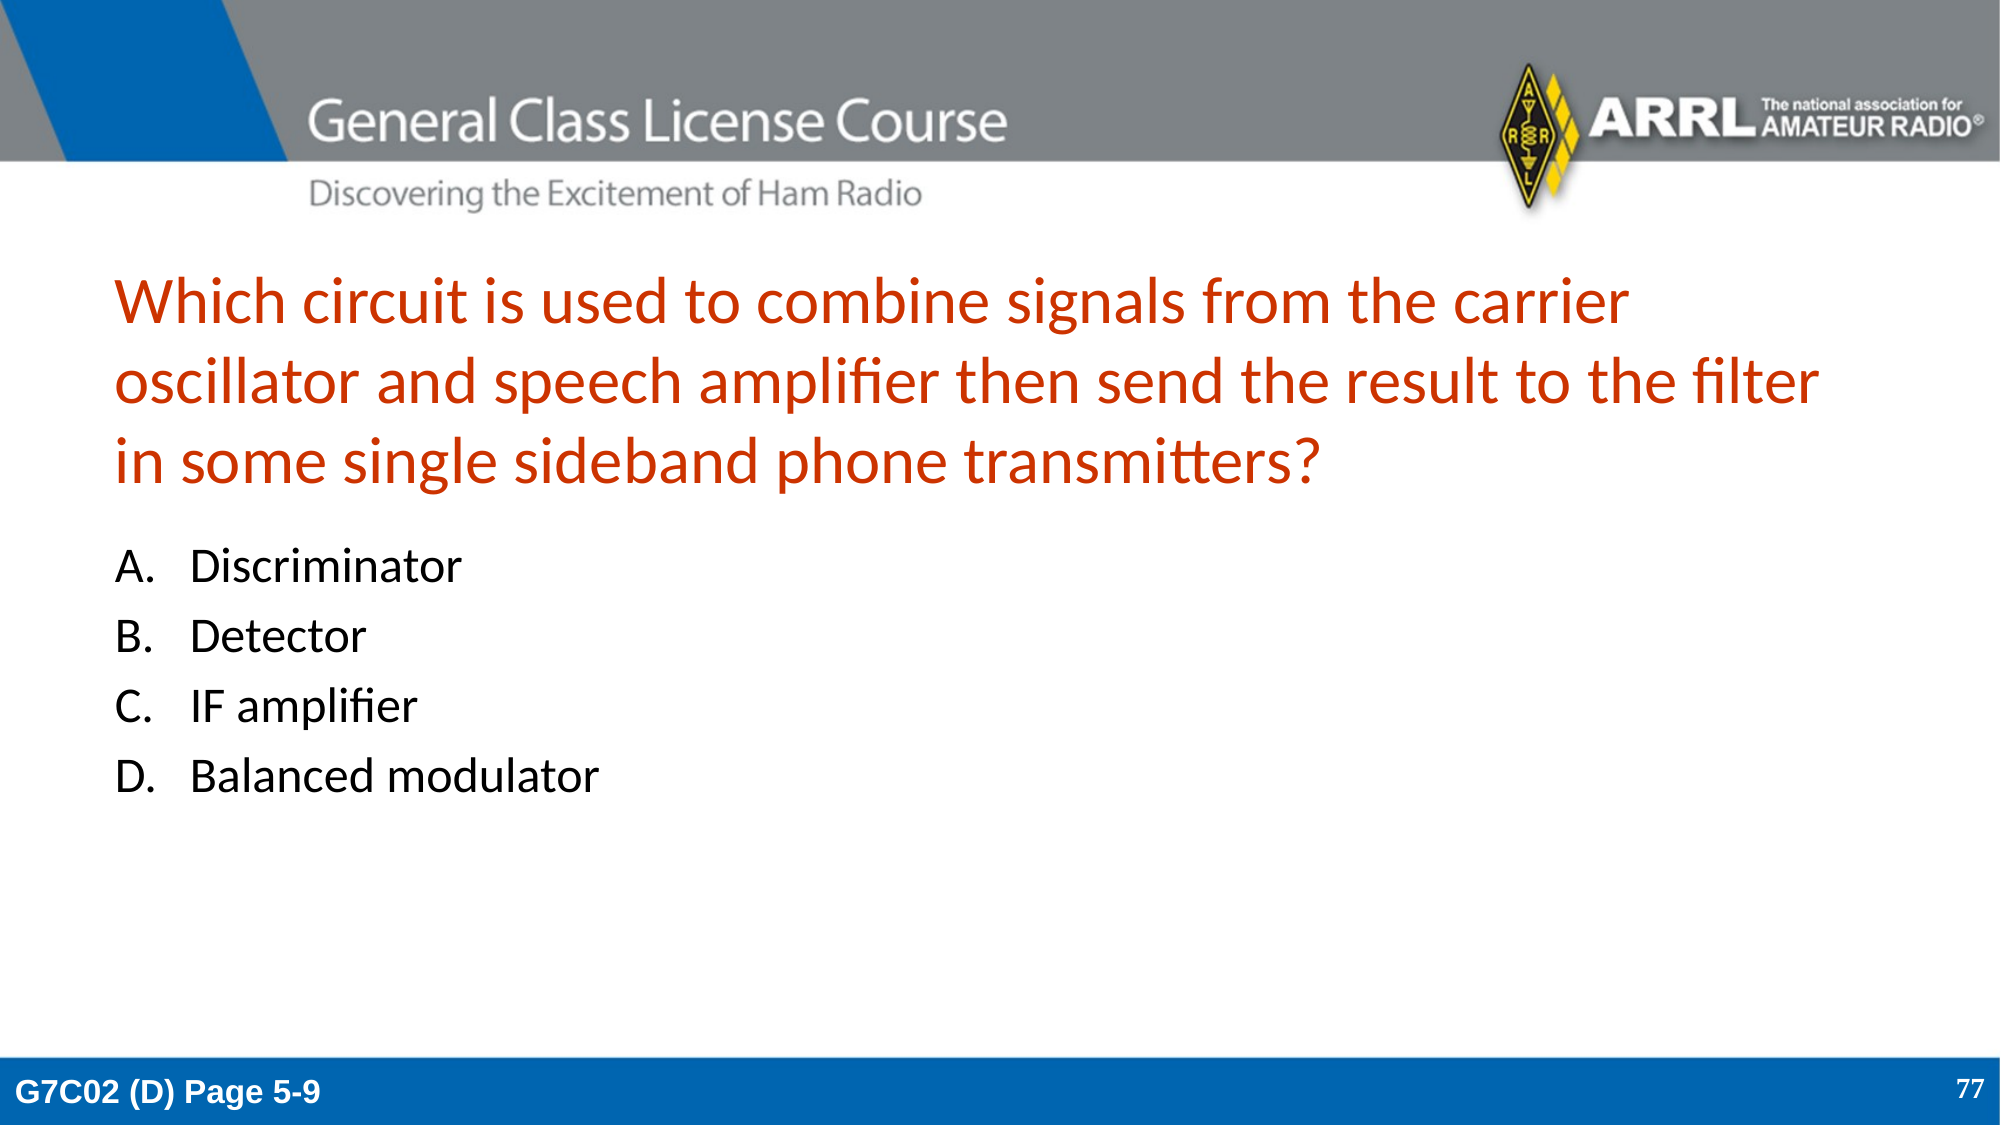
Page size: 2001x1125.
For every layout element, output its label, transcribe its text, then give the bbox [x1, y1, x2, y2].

title Which circuit is used to combine signals from the carrier oscillator and speech amplifier then send the result to the filter in some single sideband phone transmitters? [99, 249, 1900, 468]
text_box G7C02 (D) Page 5-9 [0, 1062, 1313, 1118]
text_box 77 [1875, 1062, 2000, 1113]
picture [0, 0, 2001, 1125]
list Discriminator Detector IF amplifier Balanced modulator [99, 525, 1900, 1005]
